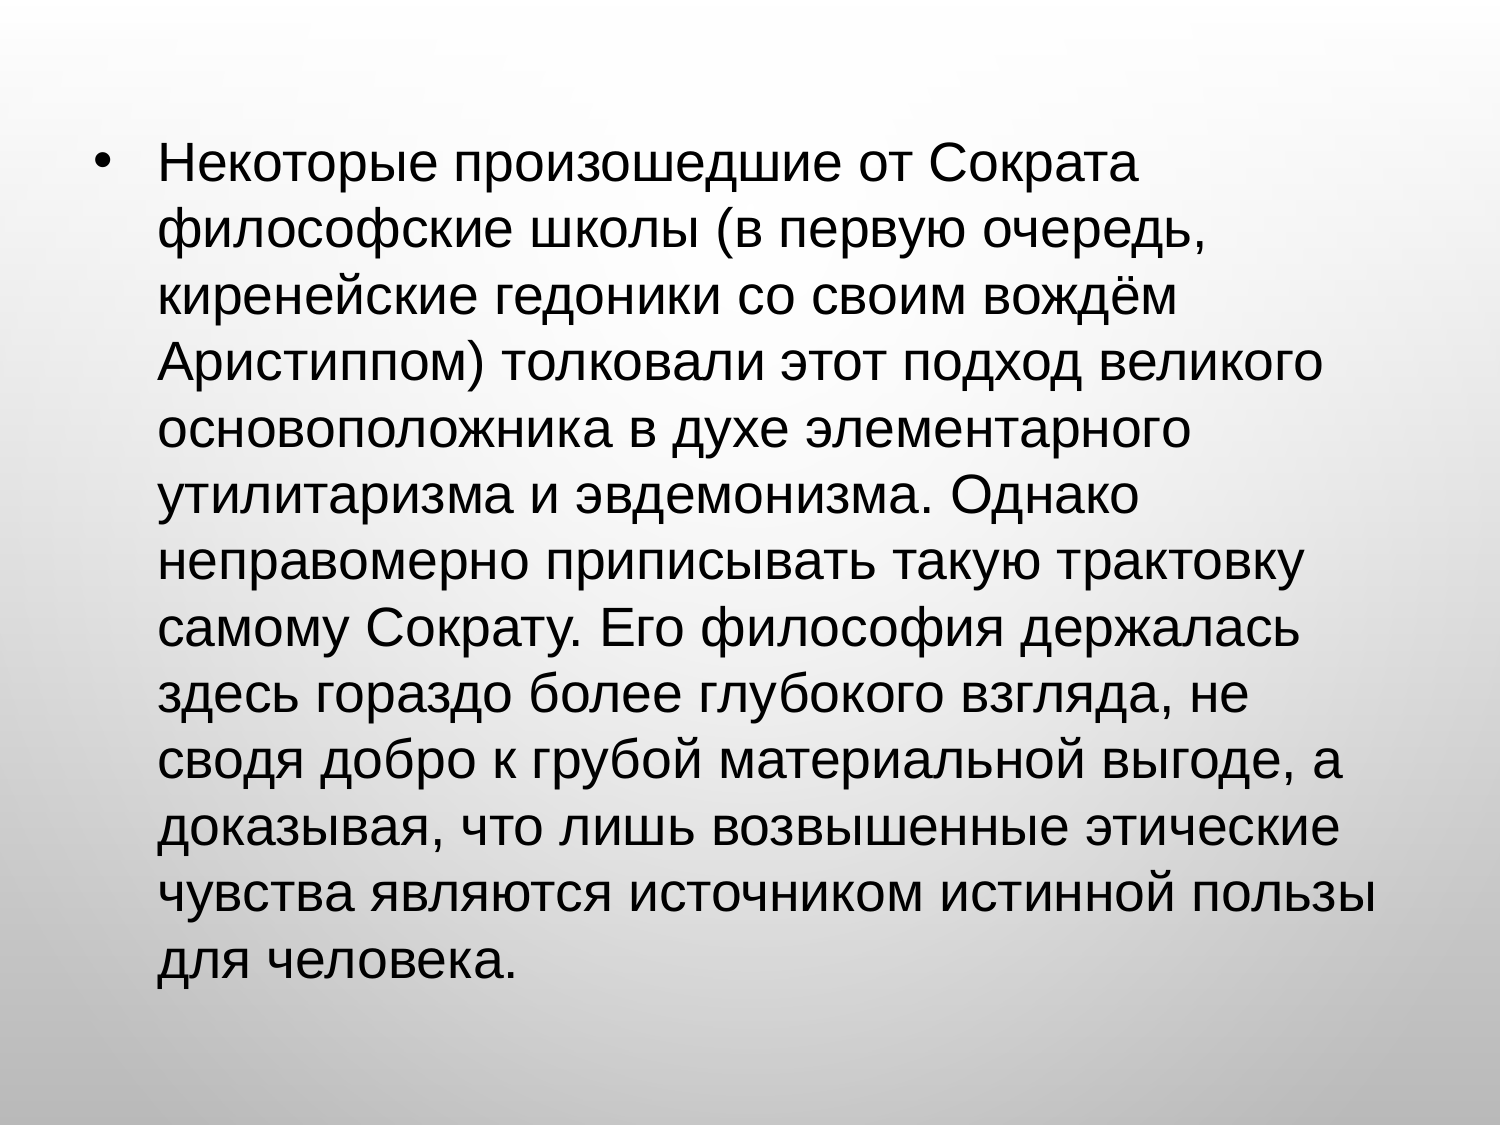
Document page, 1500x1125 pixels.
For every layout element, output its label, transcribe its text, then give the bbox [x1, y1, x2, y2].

list Некоторые произошедшие от Сократа философские школы (в первую очередь, киренейские гедоники со своим вождём Аристиппом) толковали этот подход великого основоположника в духе элементарного утилитаризма и эвдемонизма. Однако неправомерно приписывать такую трактовку самому Сократу. Его философия держалась здесь гораздо более глубокого взгляда, не сводя добро к грубой материальной выгоде, а доказывая, что лишь возвышенные этические чувства являются источником истинной пользы для человека. [75, 118, 1425, 1005]
picture [0, 0, 1500, 1125]
